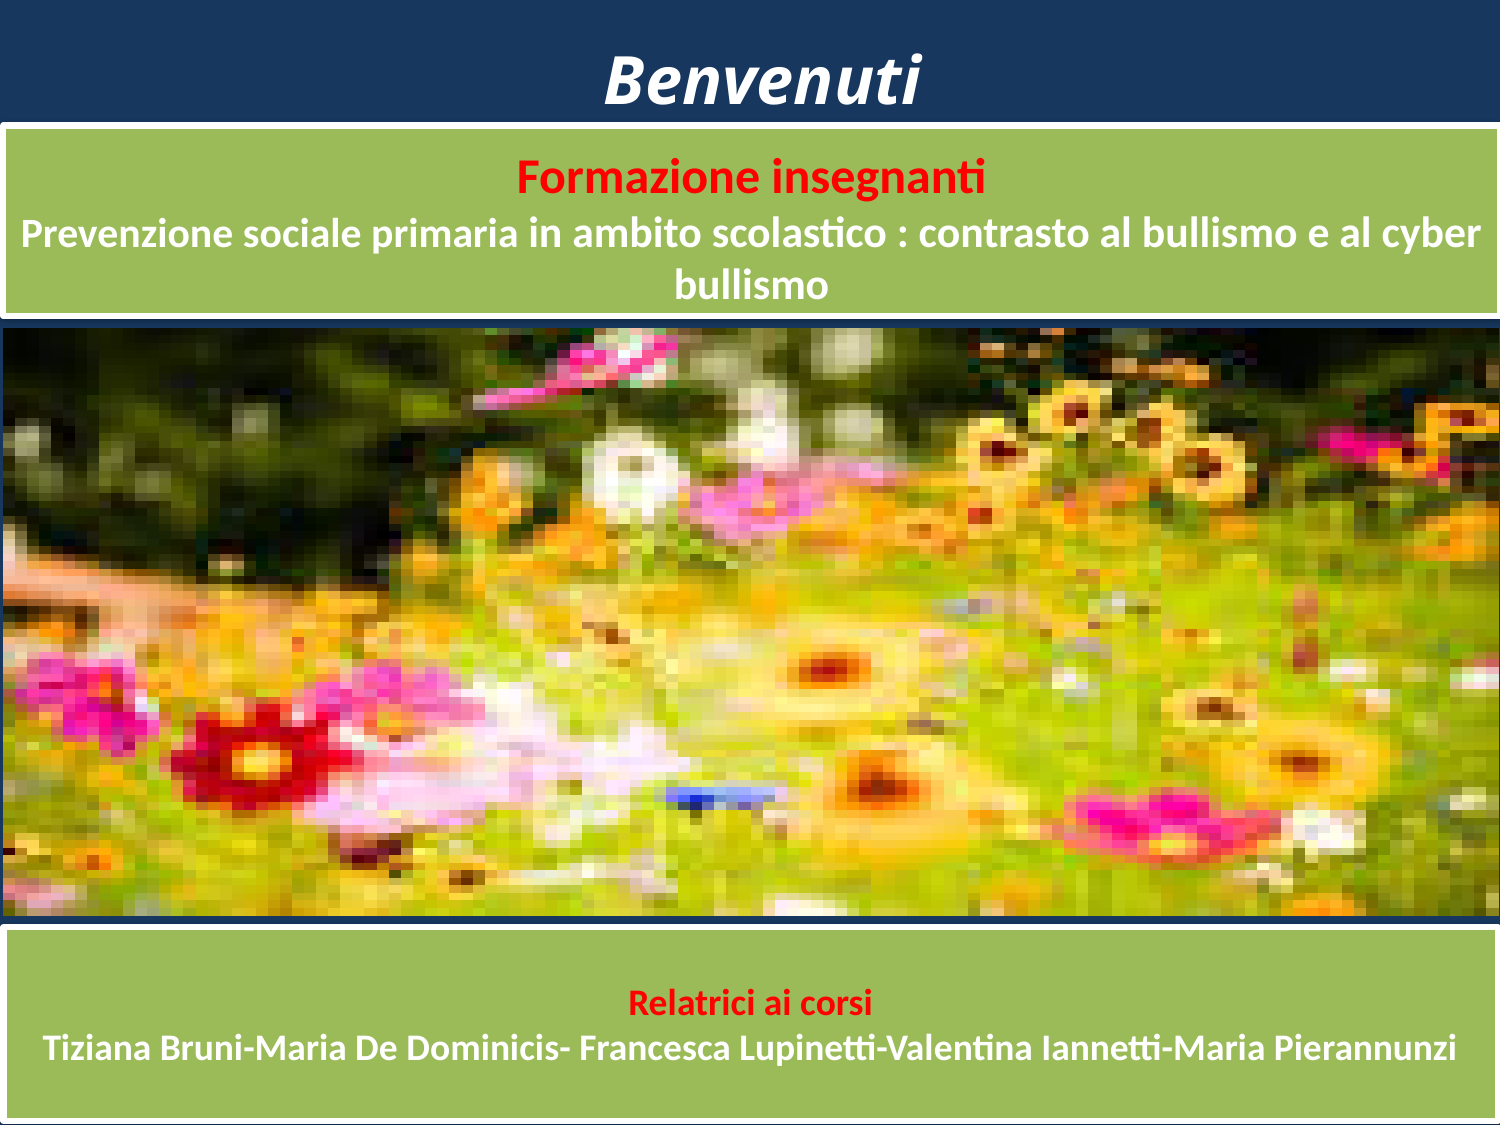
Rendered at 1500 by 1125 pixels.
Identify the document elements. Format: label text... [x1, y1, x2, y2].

title Benvenuti [64, 8, 1461, 120]
text_box Formazione insegnanti Prevenzione sociale primaria in ambito scolastico : contrasto al bullismo e al cyber bullismo [0, 122, 1500, 319]
text_box Relatrici ai corsi Tiziana Bruni-Maria De Dominicis- Francesca Lupinetti-Valentina Iannetti-Maria Pierannunzi [0, 924, 1500, 1124]
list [3, 327, 1499, 916]
